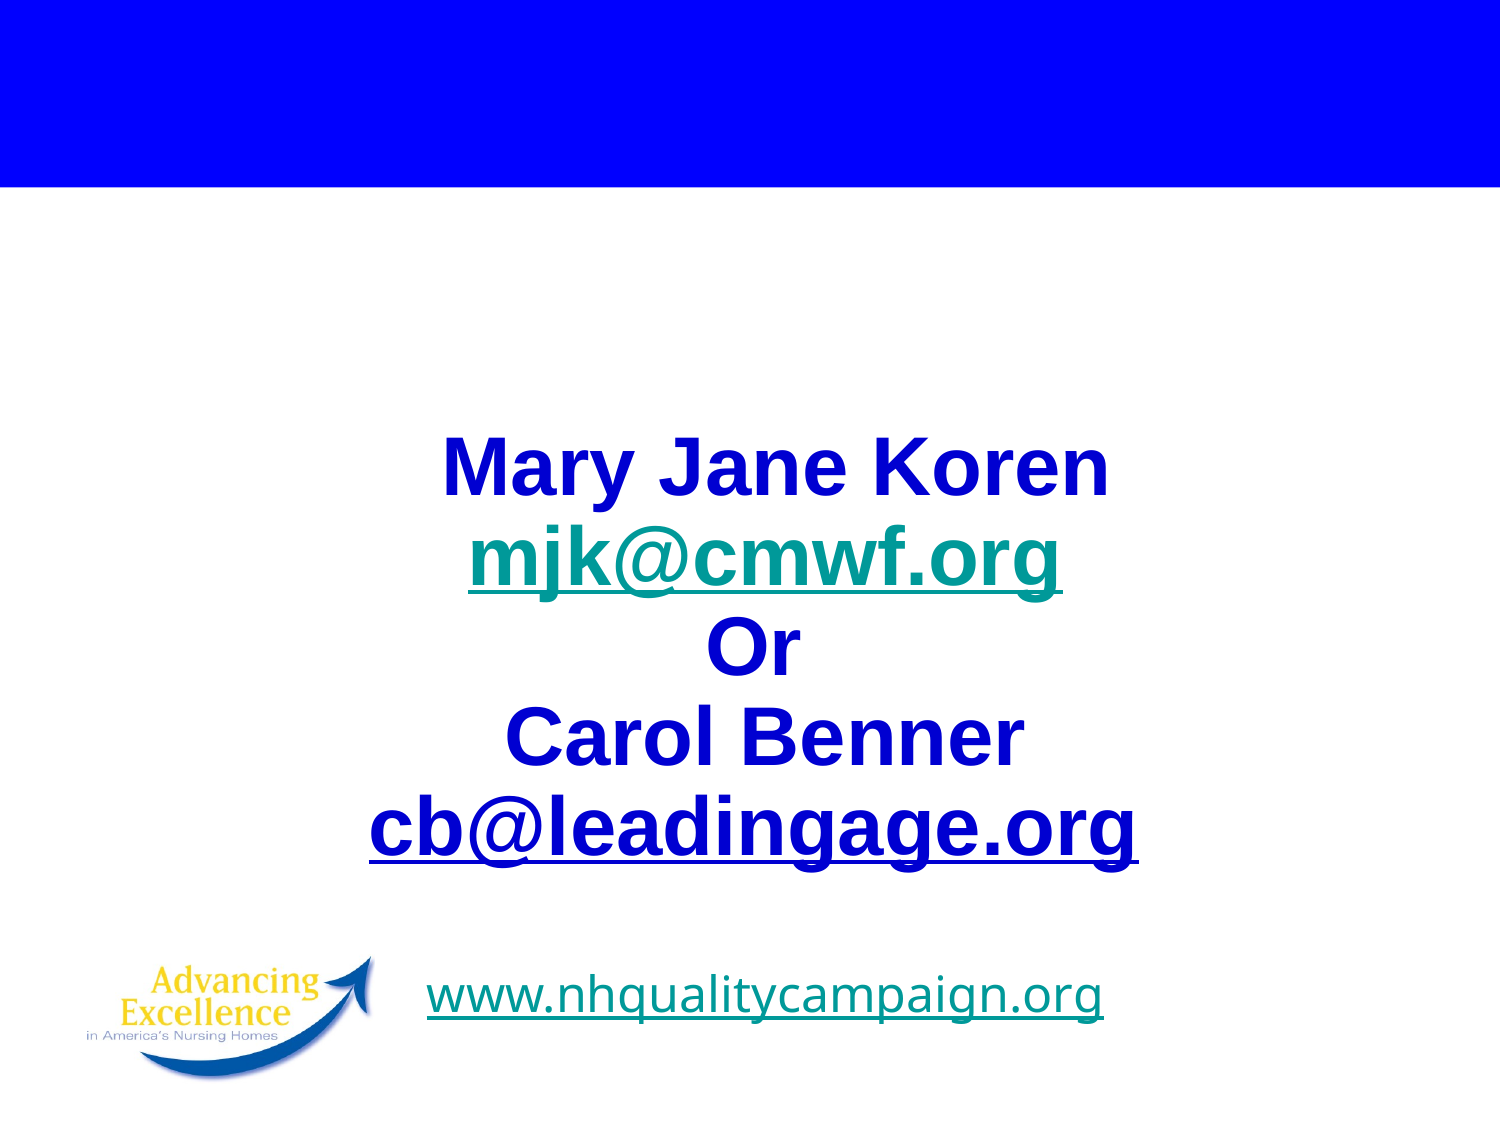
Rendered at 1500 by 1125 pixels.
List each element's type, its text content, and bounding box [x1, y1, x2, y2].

list Mary Jane Koren mjk@cmwf.org Or Carol Benner cb@leadingage.org www.nhqualitycampaign.org [74, 224, 1463, 938]
picture [87, 954, 376, 1084]
title [0, 0, 1500, 188]
